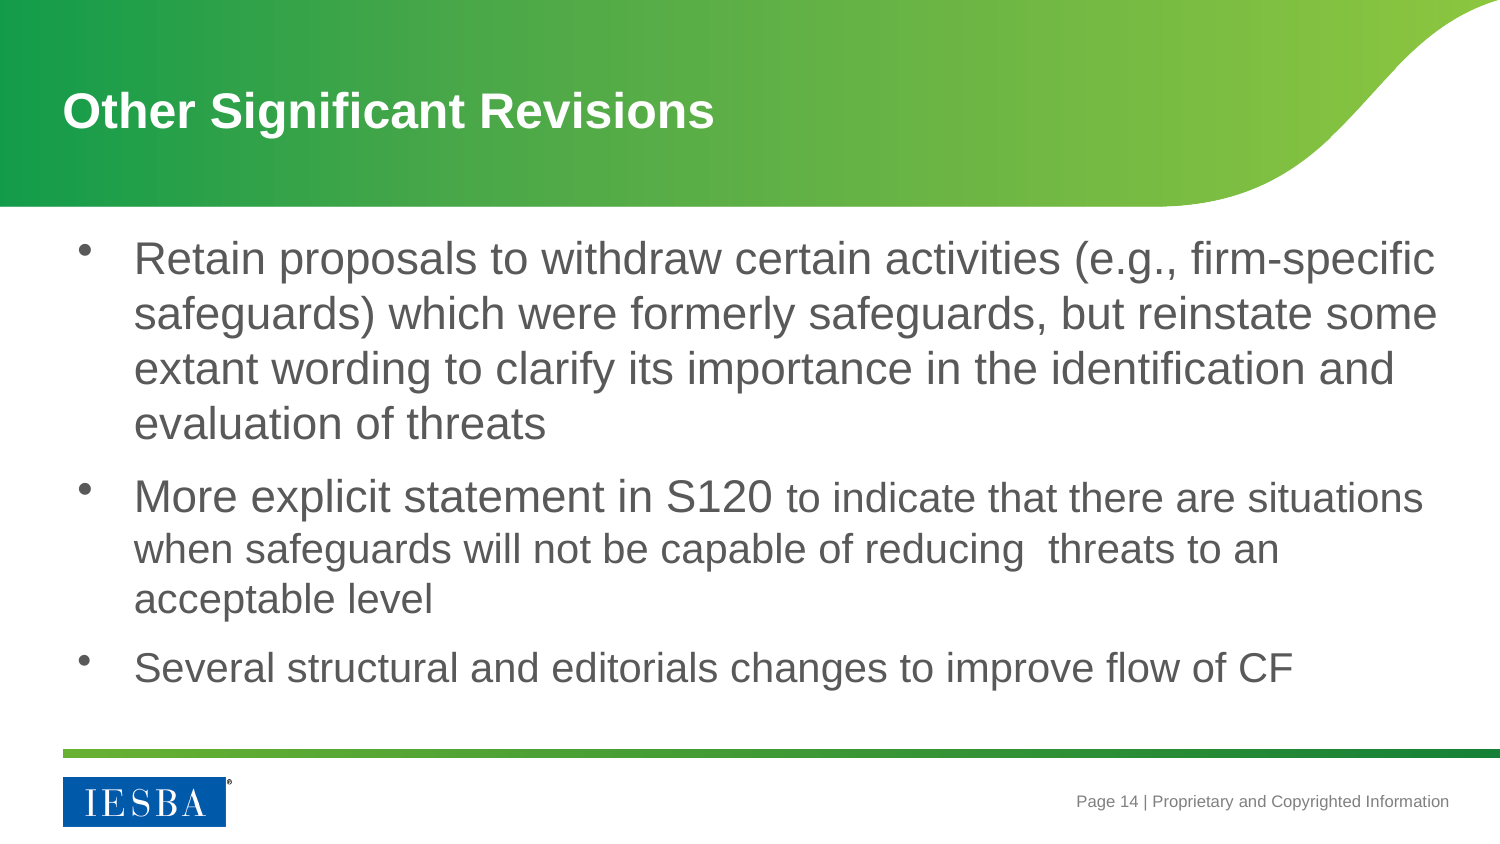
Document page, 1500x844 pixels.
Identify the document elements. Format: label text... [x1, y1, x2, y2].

picture [63, 777, 232, 827]
picture [0, 0, 1500, 207]
title Other Significant Revisions [62, 75, 1300, 142]
list Retain proposals to withdraw certain activities (e.g., firm-specific safeguards) which were formerly safeguards, but reinstate some extant wording to clarify its importance in the identification and evaluation of threats More explicit statement in S120 to indicate that there are situations when safeguards will not be capable of reducing threats to an acceptable level Several structural and editorials changes to improve flow of CF [62, 220, 1475, 747]
